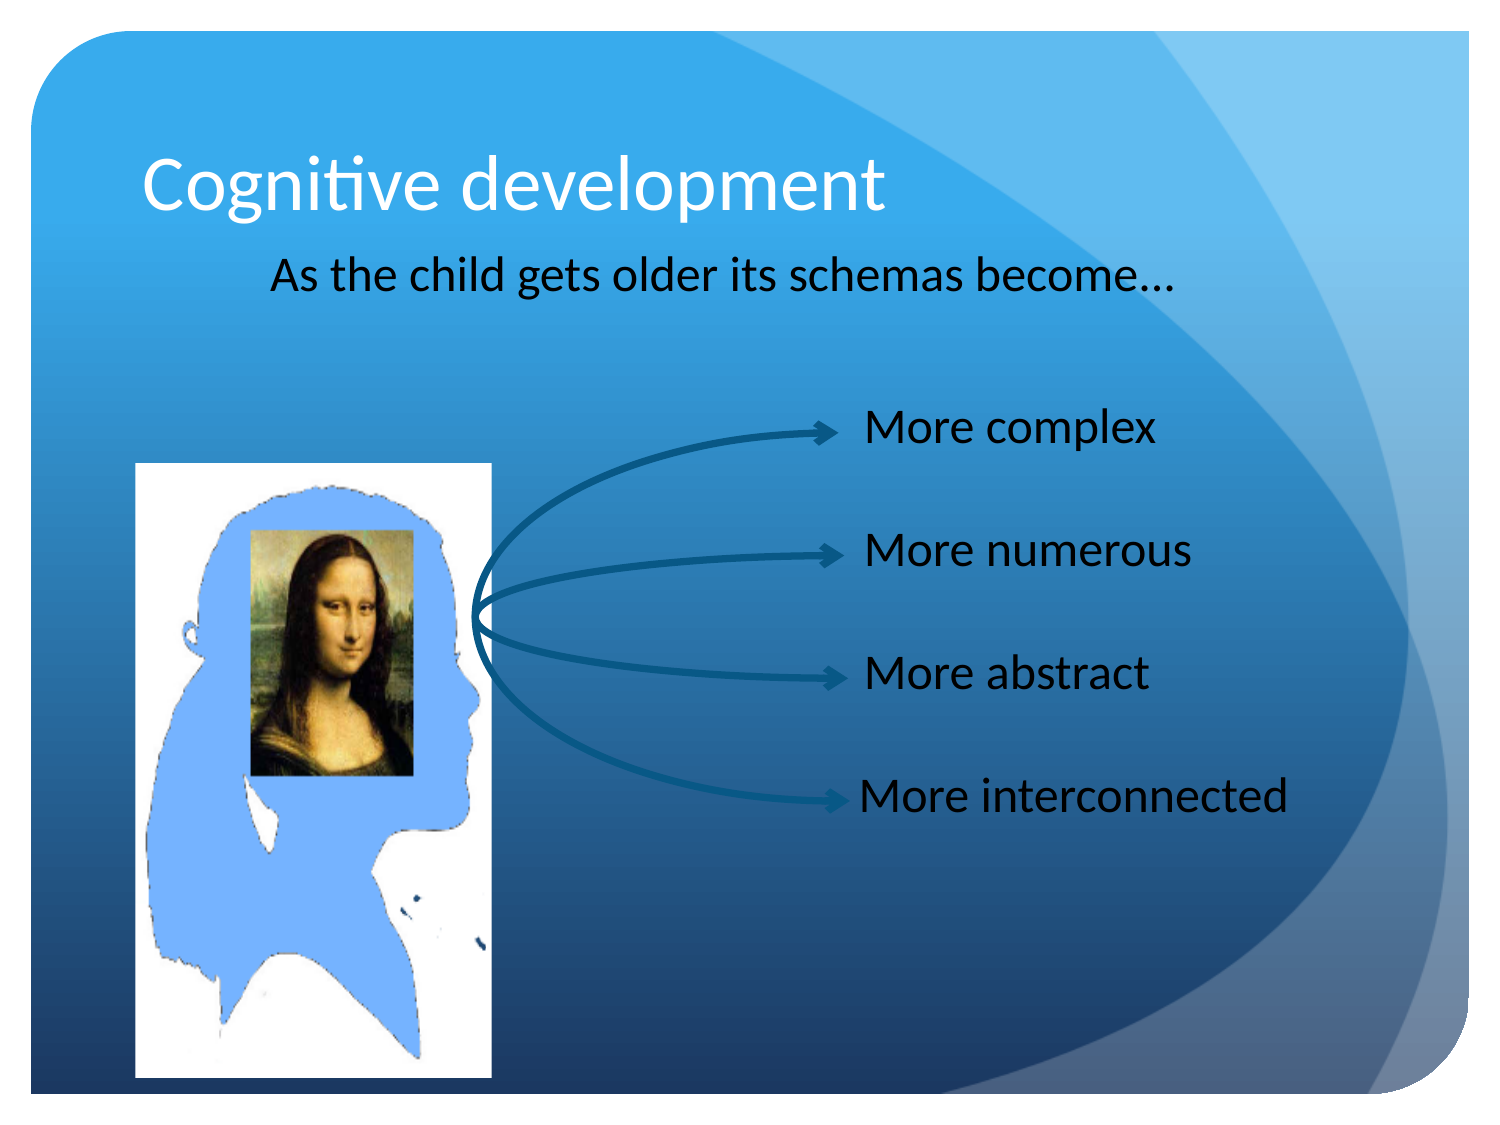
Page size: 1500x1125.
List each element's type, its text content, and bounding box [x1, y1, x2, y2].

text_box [135, 386, 1337, 1078]
picture [24, 30, 1473, 1094]
title Cognitive development [127, 62, 1372, 234]
text_box As the child gets older its schemas become... [187, 234, 1259, 310]
